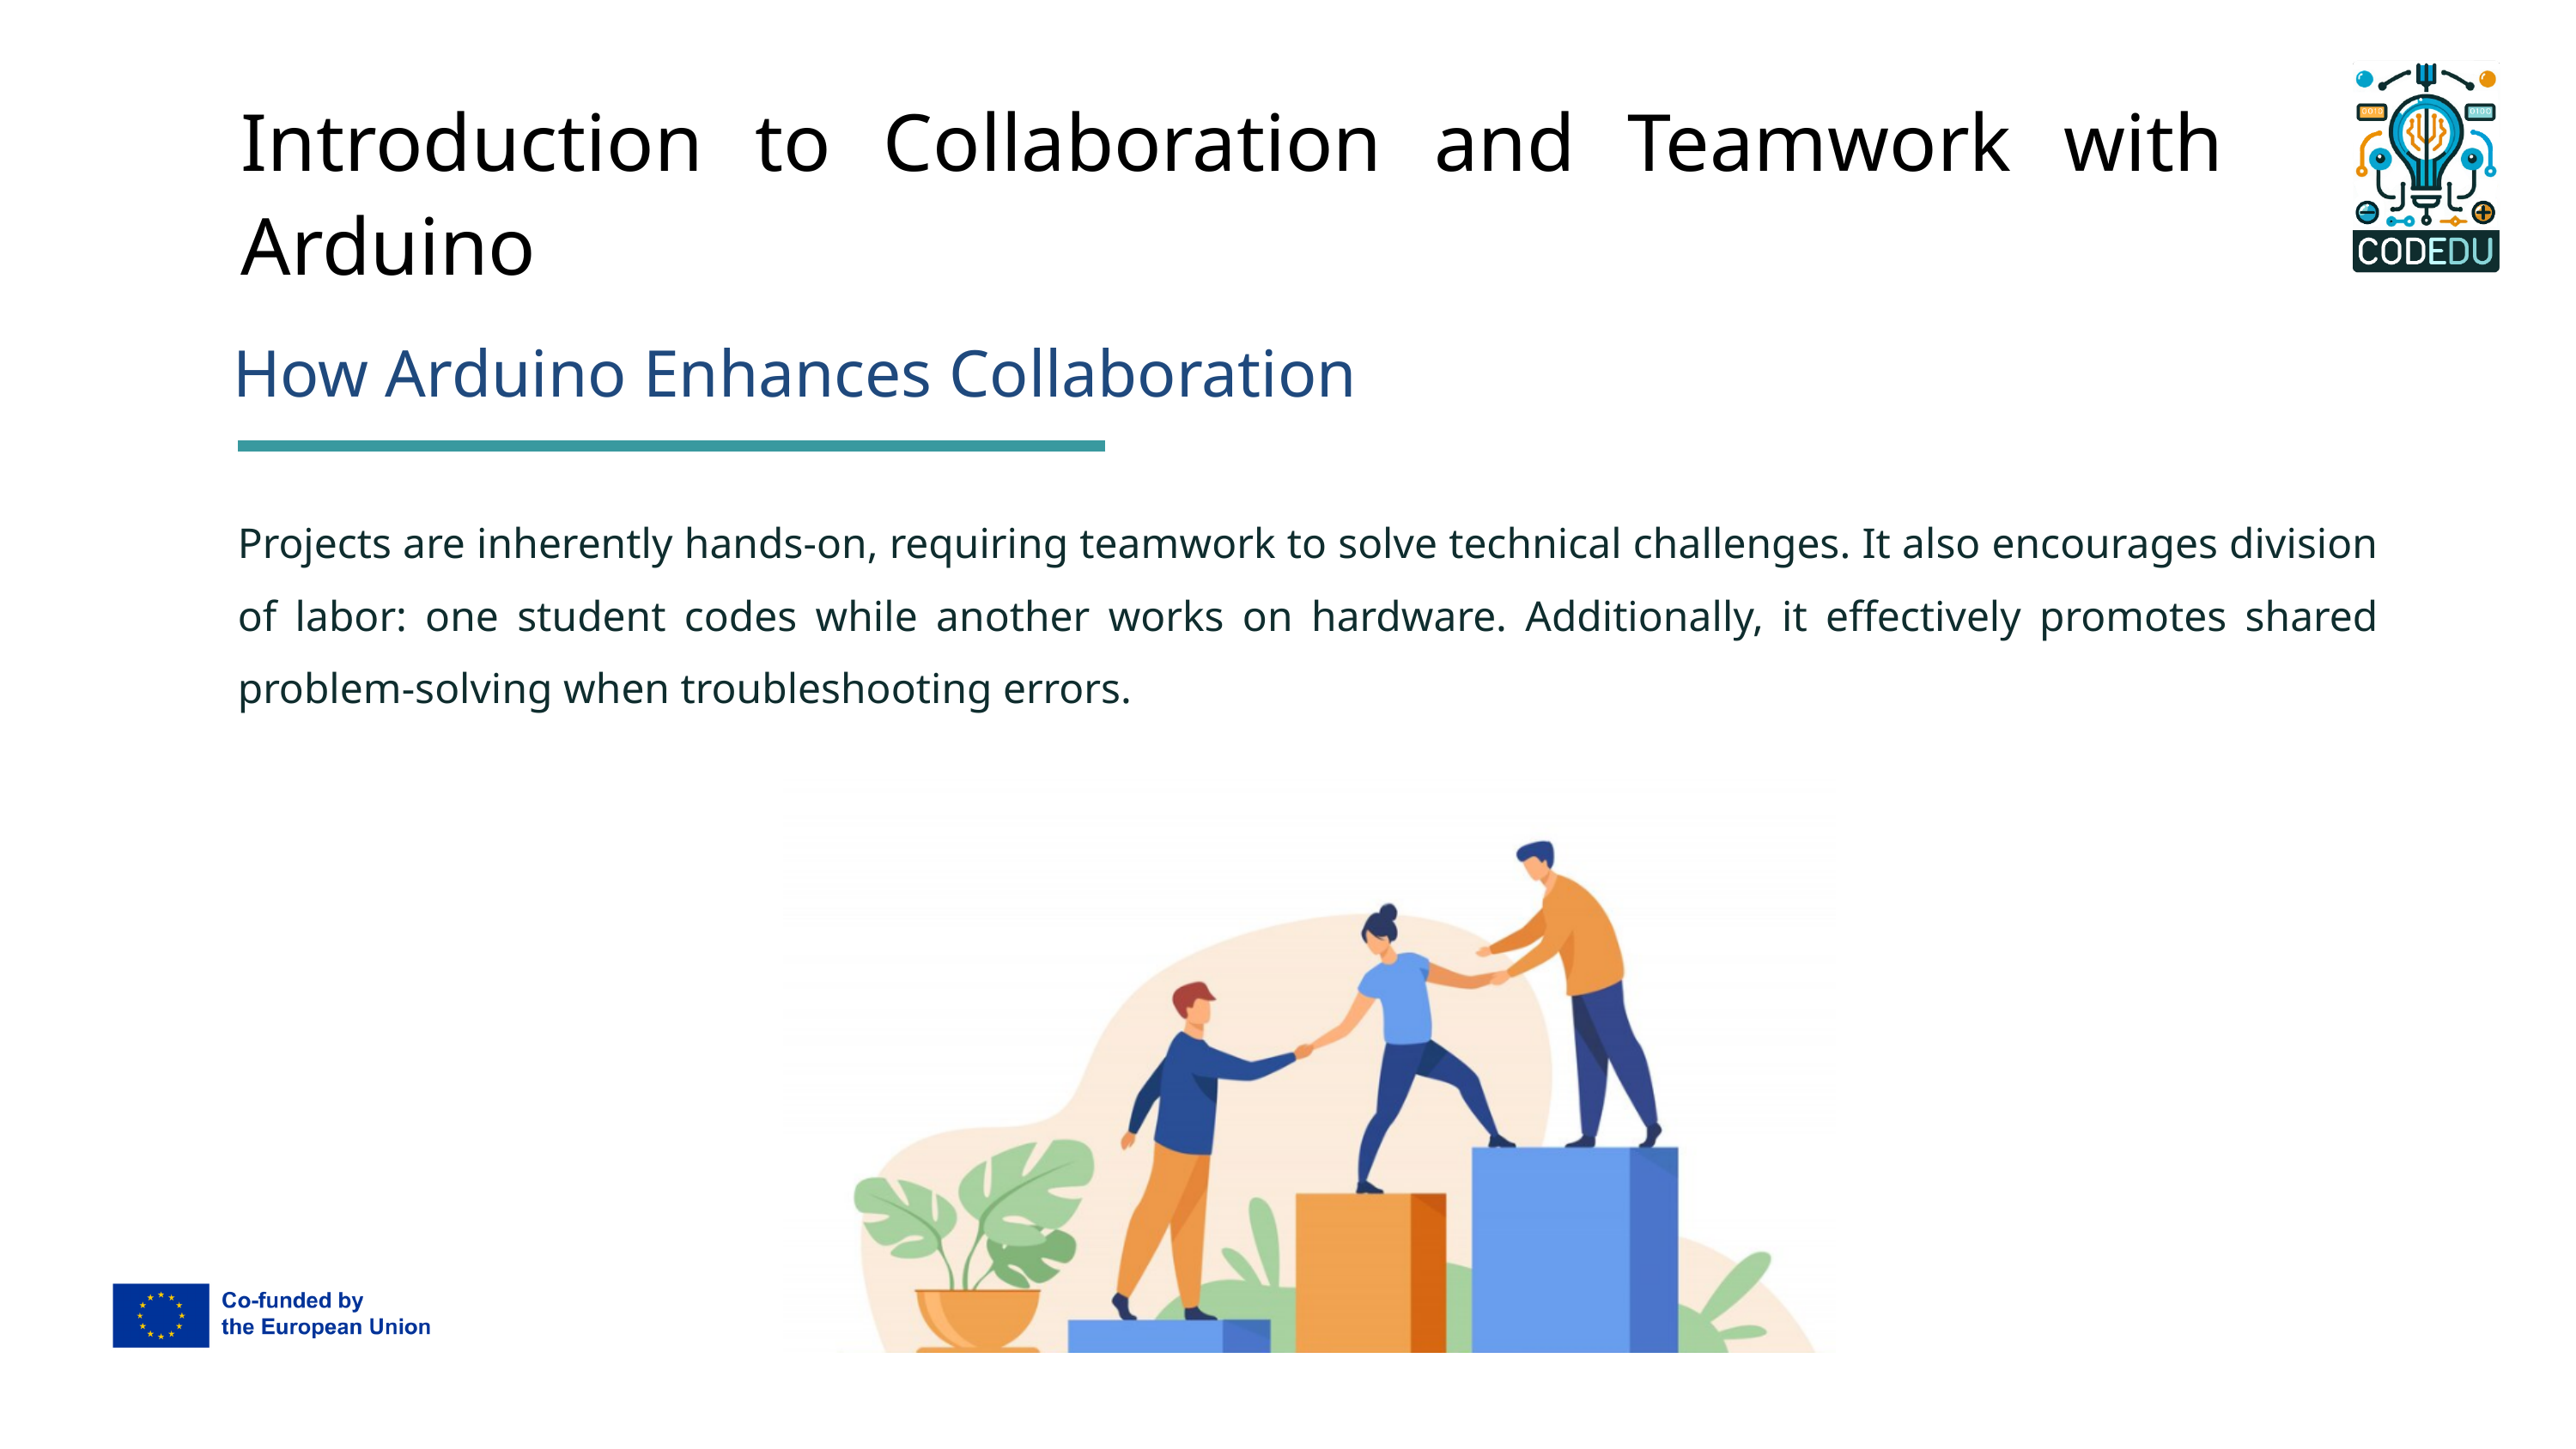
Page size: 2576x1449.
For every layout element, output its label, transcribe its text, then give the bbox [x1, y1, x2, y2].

text_box How Arduino Enhances Collaboration [233, 296, 2387, 410]
text_box Projects are inherently hands-on, requiring teamwork to solve technical challenges. It also encourages division of labor: one student codes while another works on hardware. Additionally, it effectively promotes shared problem-solving when troubleshooting errors. [237, 494, 2382, 712]
text_box Introduction to Collaboration and Teamwork with Arduino [240, 82, 2217, 291]
picture [2221, 0, 2576, 395]
text_box [107, 1278, 443, 1353]
picture [783, 764, 1836, 1353]
